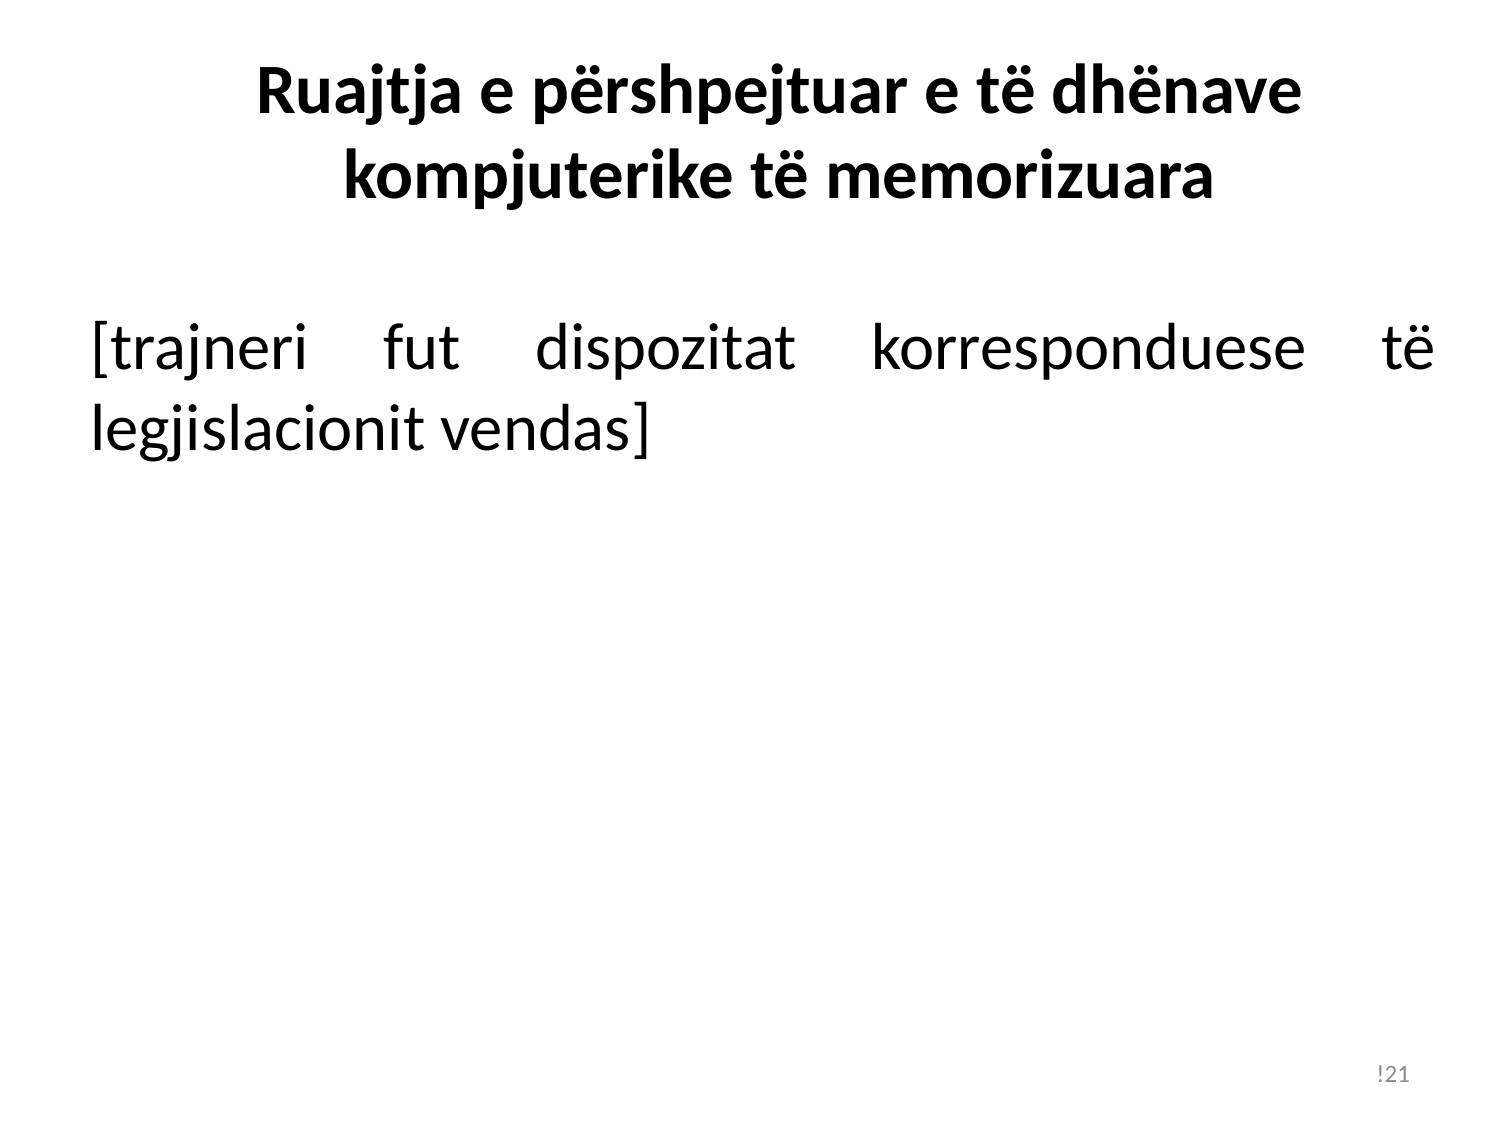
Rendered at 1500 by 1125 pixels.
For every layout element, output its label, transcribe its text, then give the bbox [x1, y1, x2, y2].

slide_number !21 [1074, 1042, 1425, 1103]
title Ruajtja e përshpejtuar e të dhënave kompjuterike të memorizuara [75, 35, 1486, 218]
list [trajneri fut dispozitat korresponduese të legjislacionit vendas] [75, 295, 1453, 1043]
